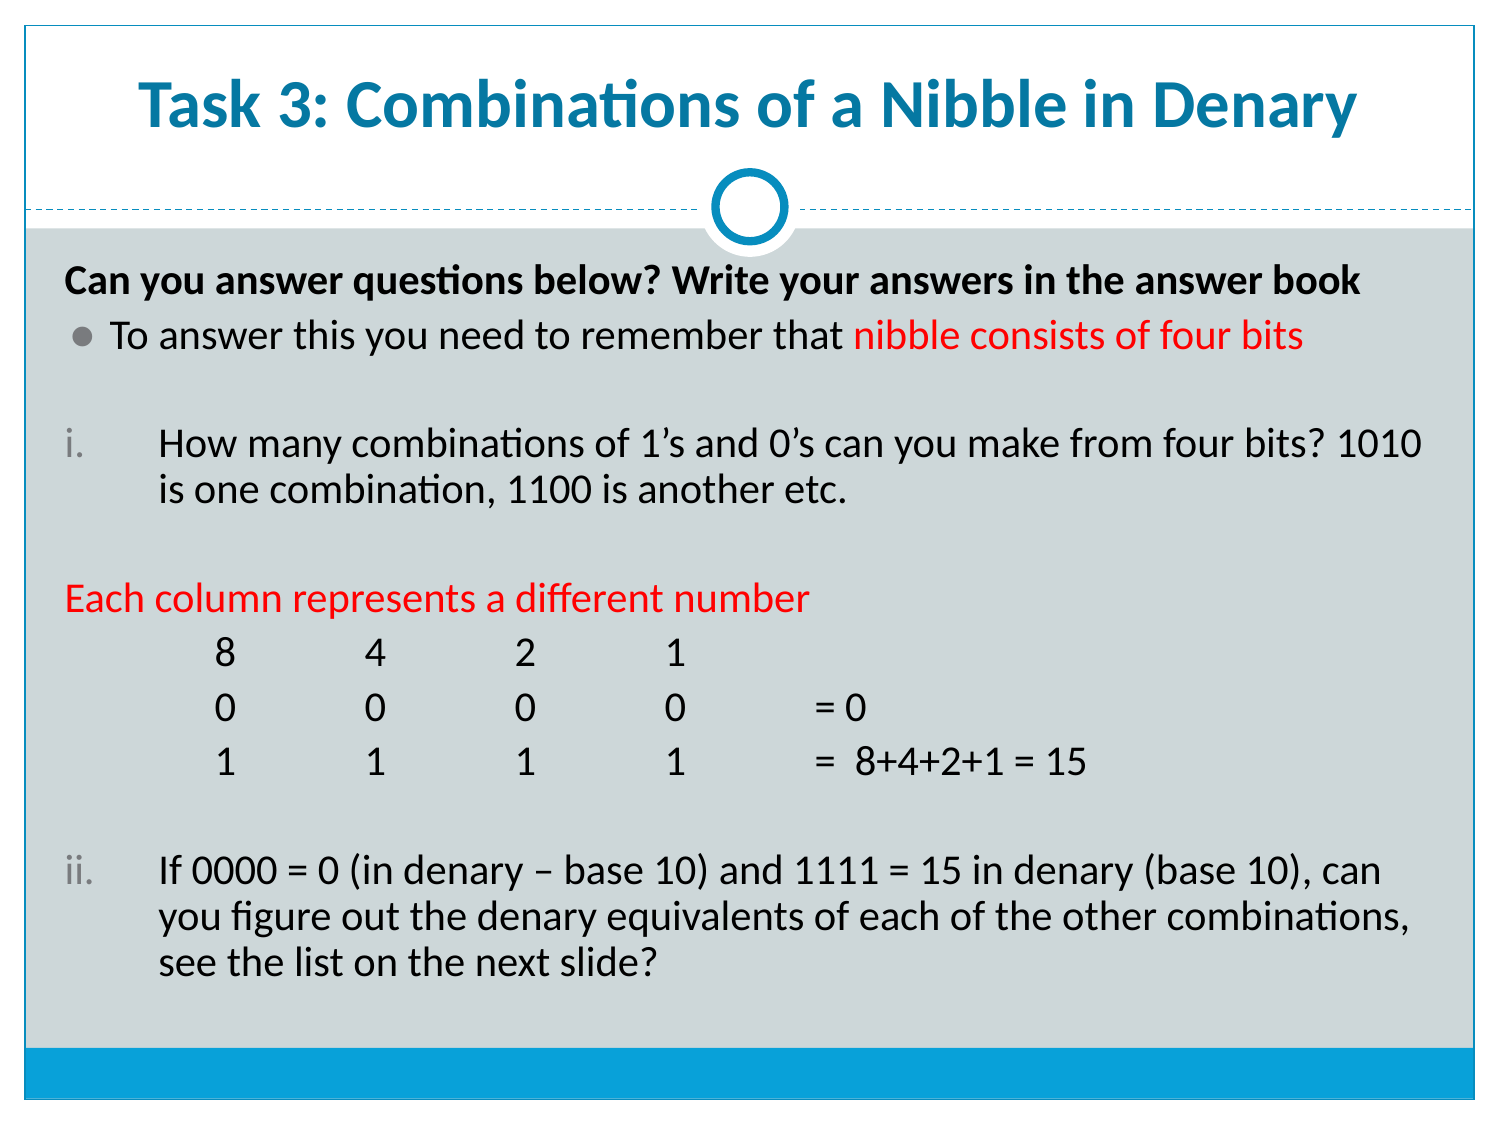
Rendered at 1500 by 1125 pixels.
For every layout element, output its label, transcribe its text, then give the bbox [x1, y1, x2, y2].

list Can you answer questions below? Write your answers in the answer book To answer this you need to remember that nibble consists of four bits How many combinations of 1’s and 0’s can you make from four bits? 1010 is one combination, 1100 is another etc. Each column represents a different number 8 4 2 1 0 0 0 0 = 0 1 1 1 1 = 8+4+2+1 = 15 If 0000 = 0 (in denary – base 10) and 1111 = 15 in denary (base 10), can you figure out the denary equivalents of each of the other combinations, see the list on the next slide? [49, 250, 1445, 1001]
title Task 3: Combinations of a Nibble in Denary [49, 37, 1450, 162]
